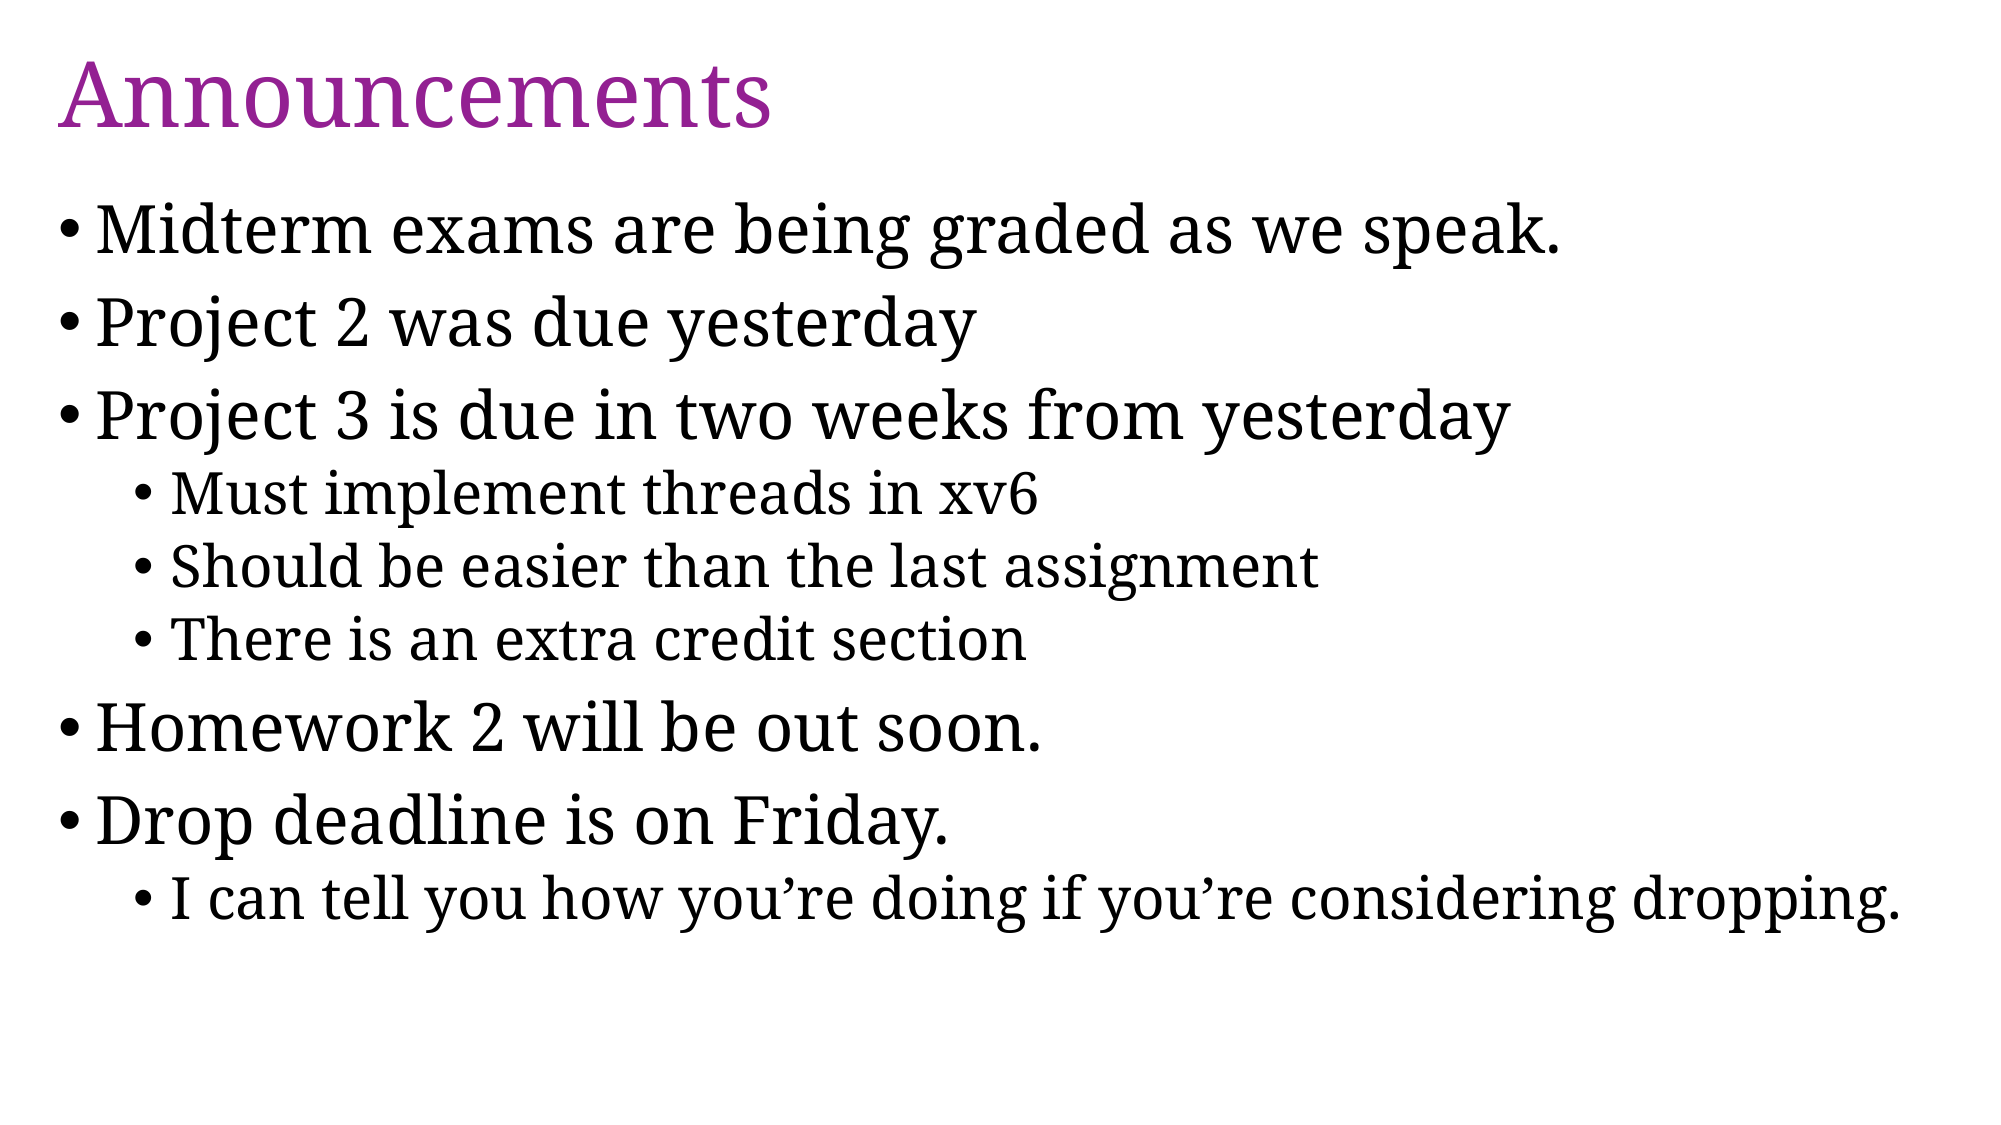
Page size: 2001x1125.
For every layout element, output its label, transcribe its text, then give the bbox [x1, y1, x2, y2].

list Midterm exams are being graded as we speak. Project 2 was due yesterday Project 3 is due in two weeks from yesterday Must implement threads in xv6 Should be easier than the last assignment There is an extra credit section Homework 2 will be out soon. Drop deadline is on Friday. I can tell you how you’re doing if you’re considering dropping. [43, 188, 1953, 1106]
title Announcements [43, 25, 1953, 171]
